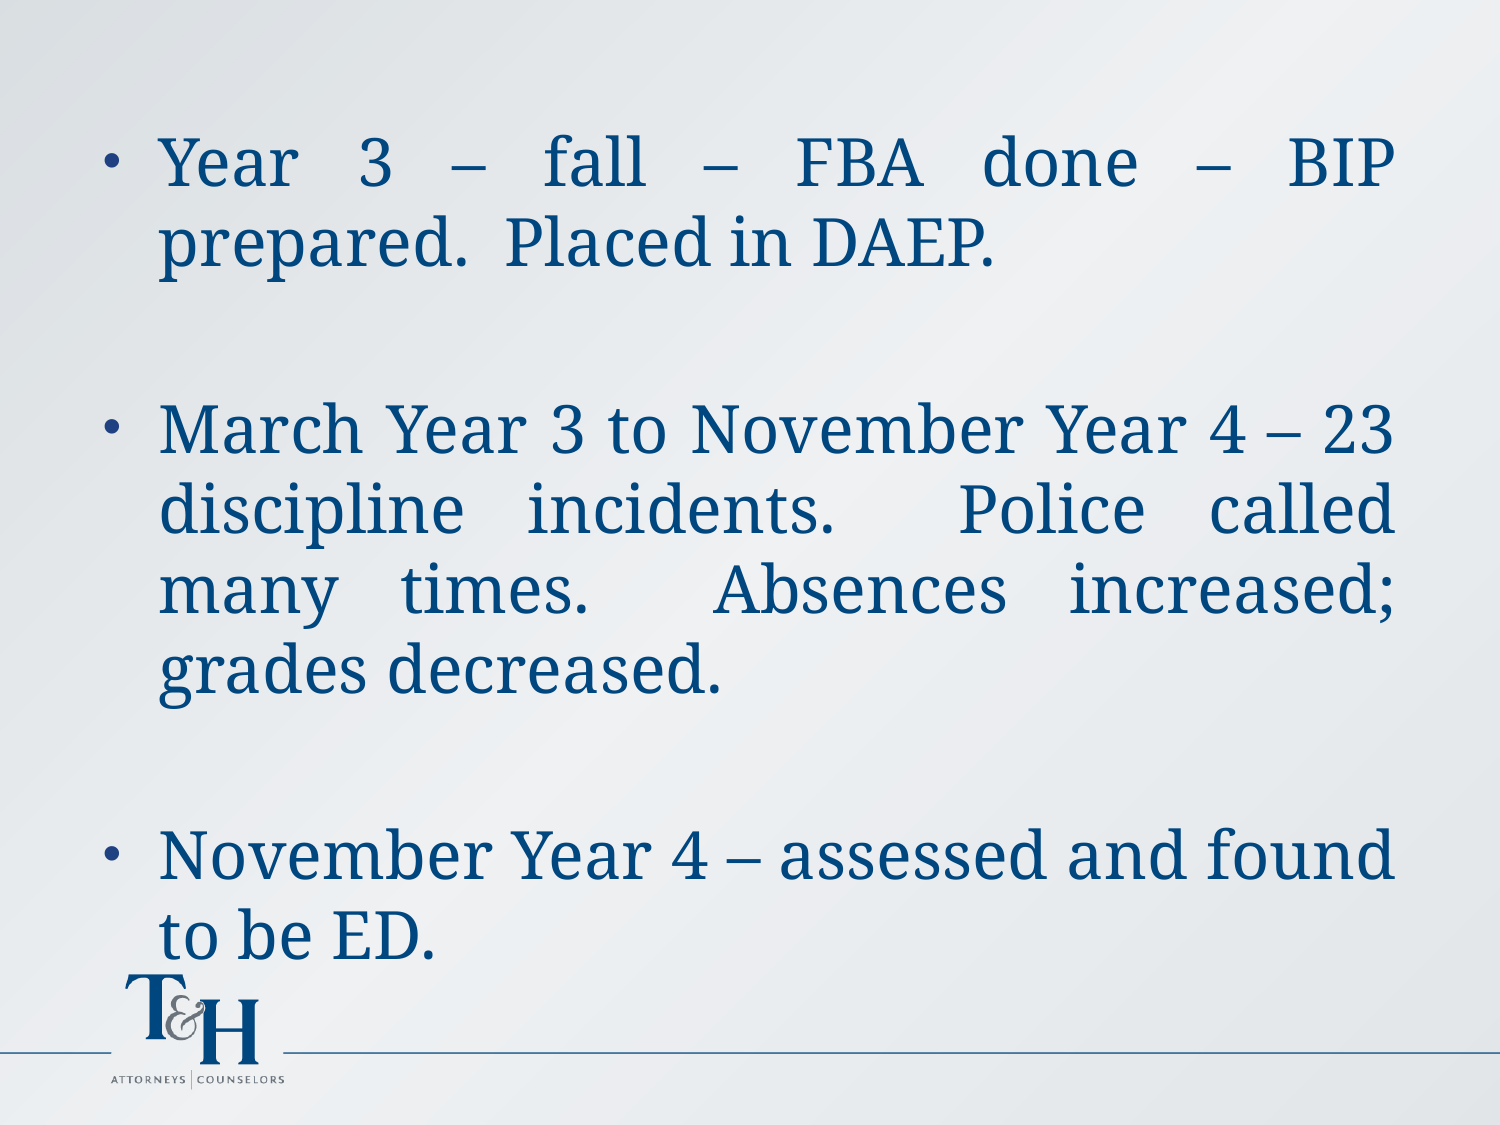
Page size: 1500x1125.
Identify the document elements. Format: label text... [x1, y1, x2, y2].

picture [0, 0, 1500, 1125]
list Year 3 – fall – FBA done – BIP prepared. Placed in DAEP. March Year 3 to November Year 4 – 23 discipline incidents. Police called many times. Absences increased; grades decreased. November Year 4 – assessed and found to be ED. [87, 112, 1413, 976]
